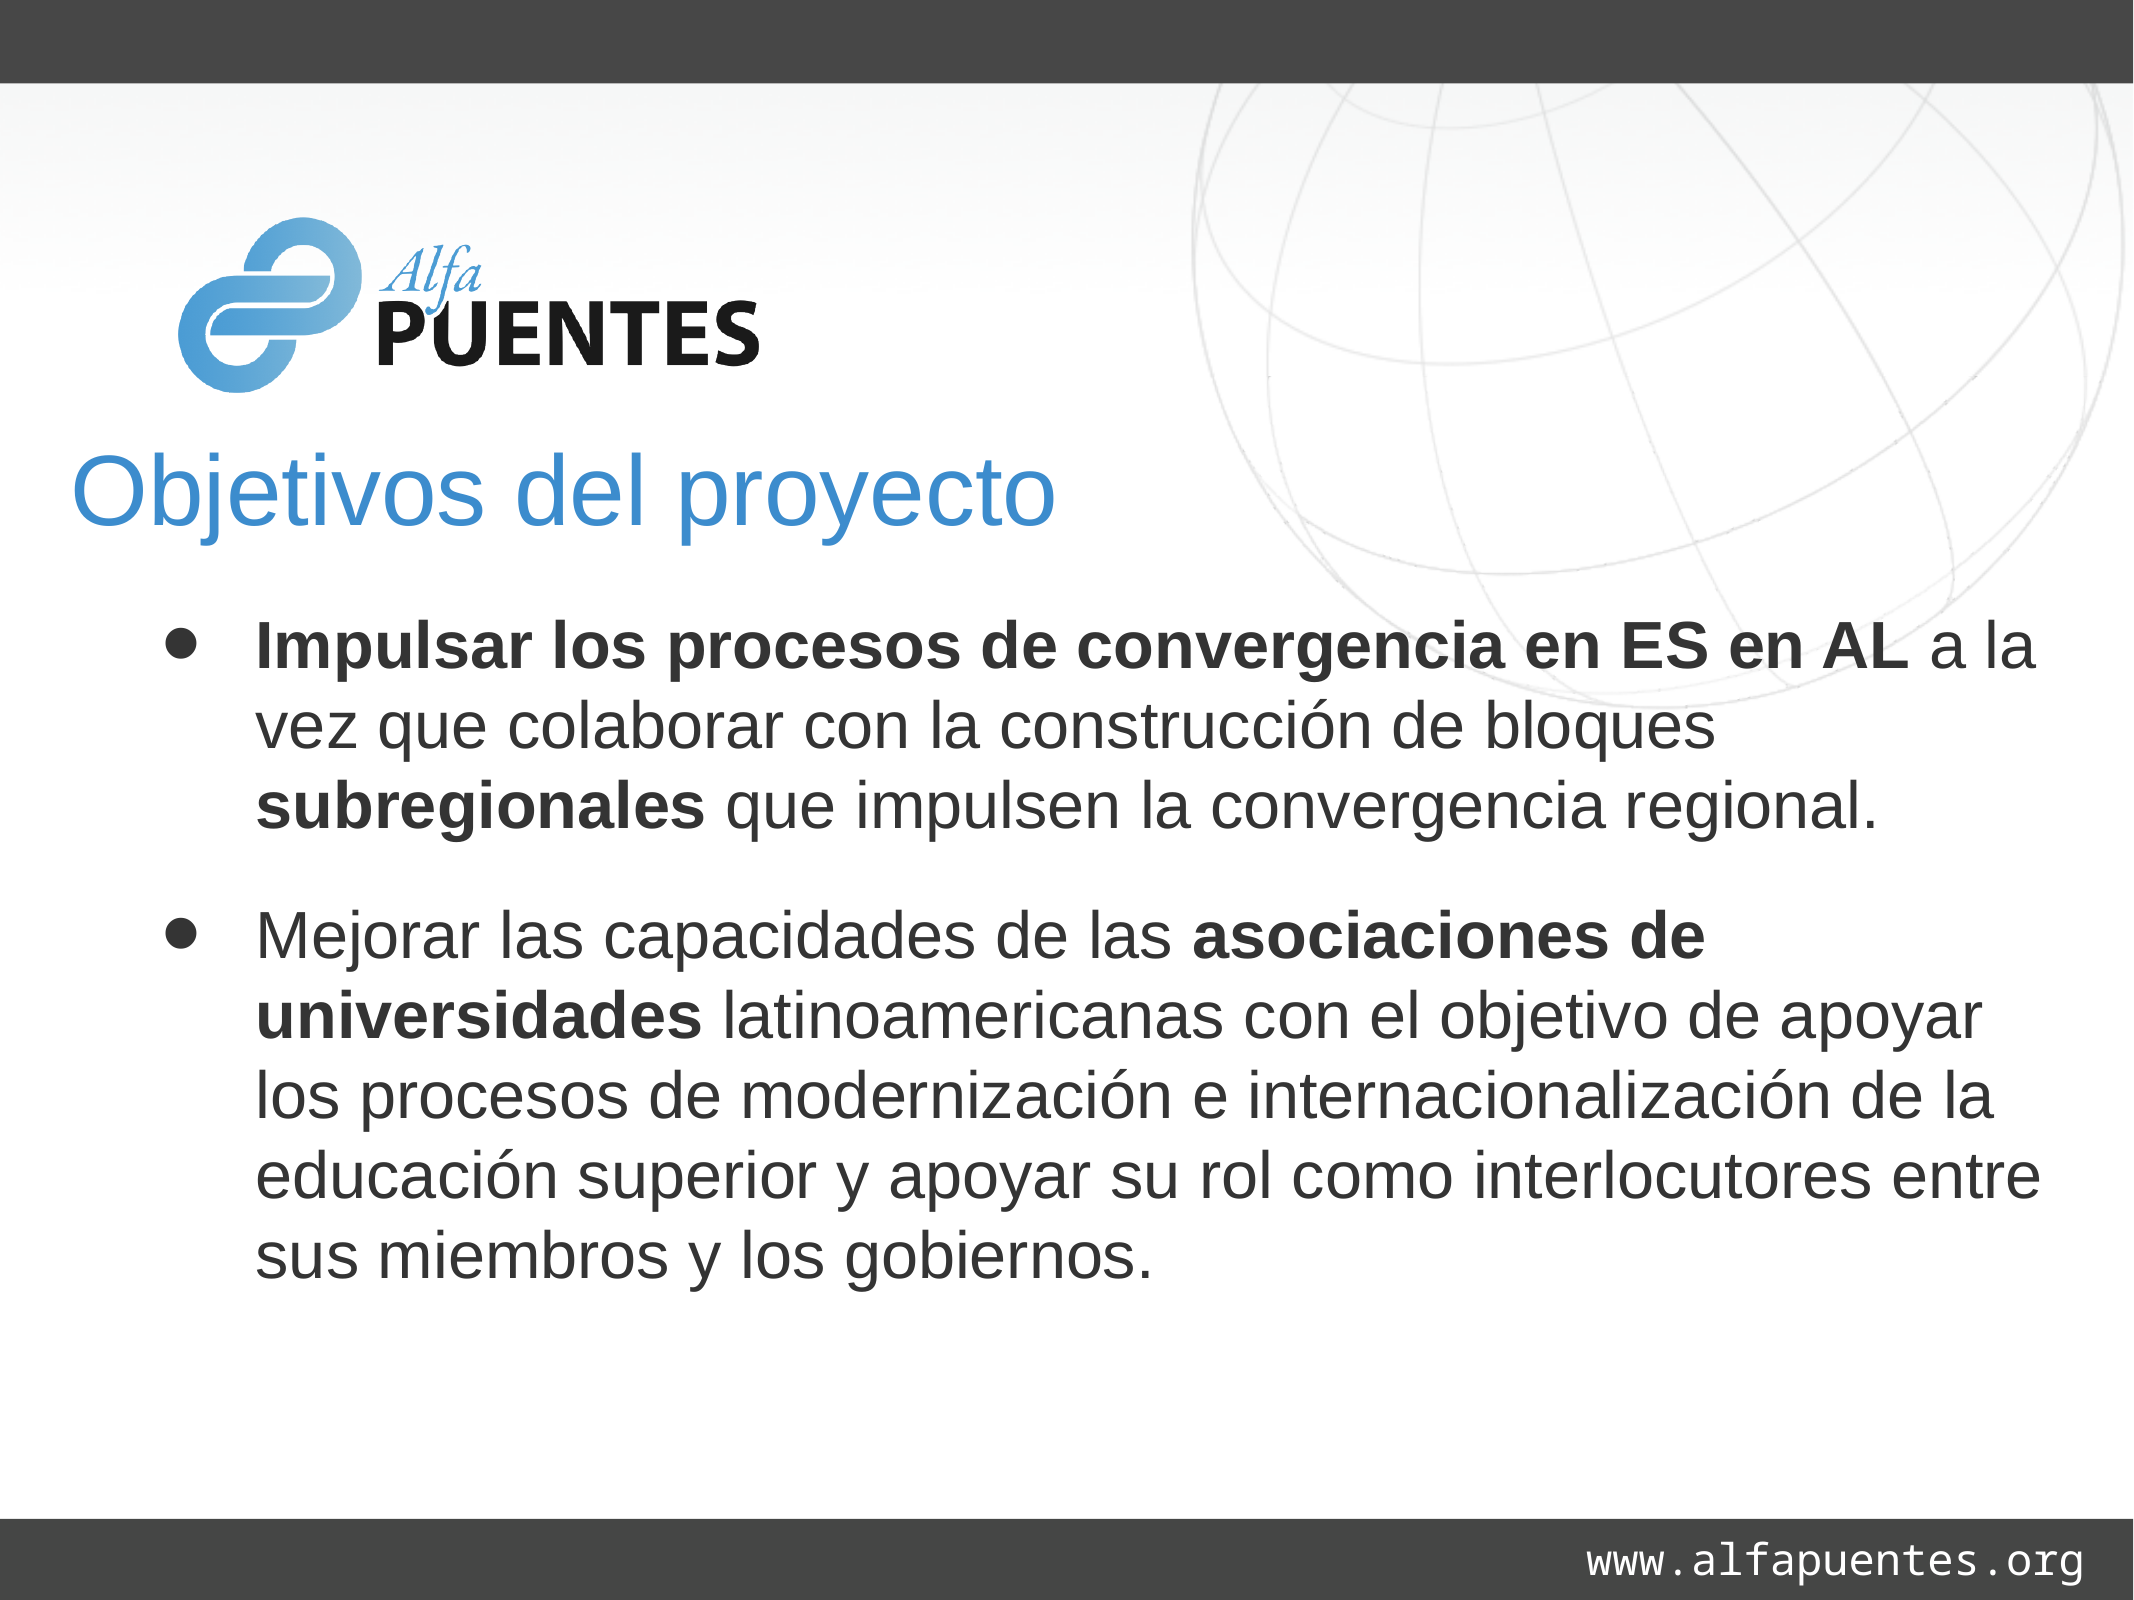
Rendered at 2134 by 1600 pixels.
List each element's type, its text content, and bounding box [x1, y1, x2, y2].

list Impulsar los procesos de convergencia en ES en AL a la vez que colaborar con la construcción de bloques subregionales que impulsen la convergencia regional. Mejorar las capacidades de las asociaciones de universidades latinoamericanas con el objetivo de apoyar los procesos de modernización e internacionalización de la educación superior y apoyar su rol como interlocutores entre sus miembros y los gobiernos. [109, 593, 2063, 1600]
picture [0, 84, 2134, 723]
title Objetivos del proyecto [61, 409, 2016, 561]
